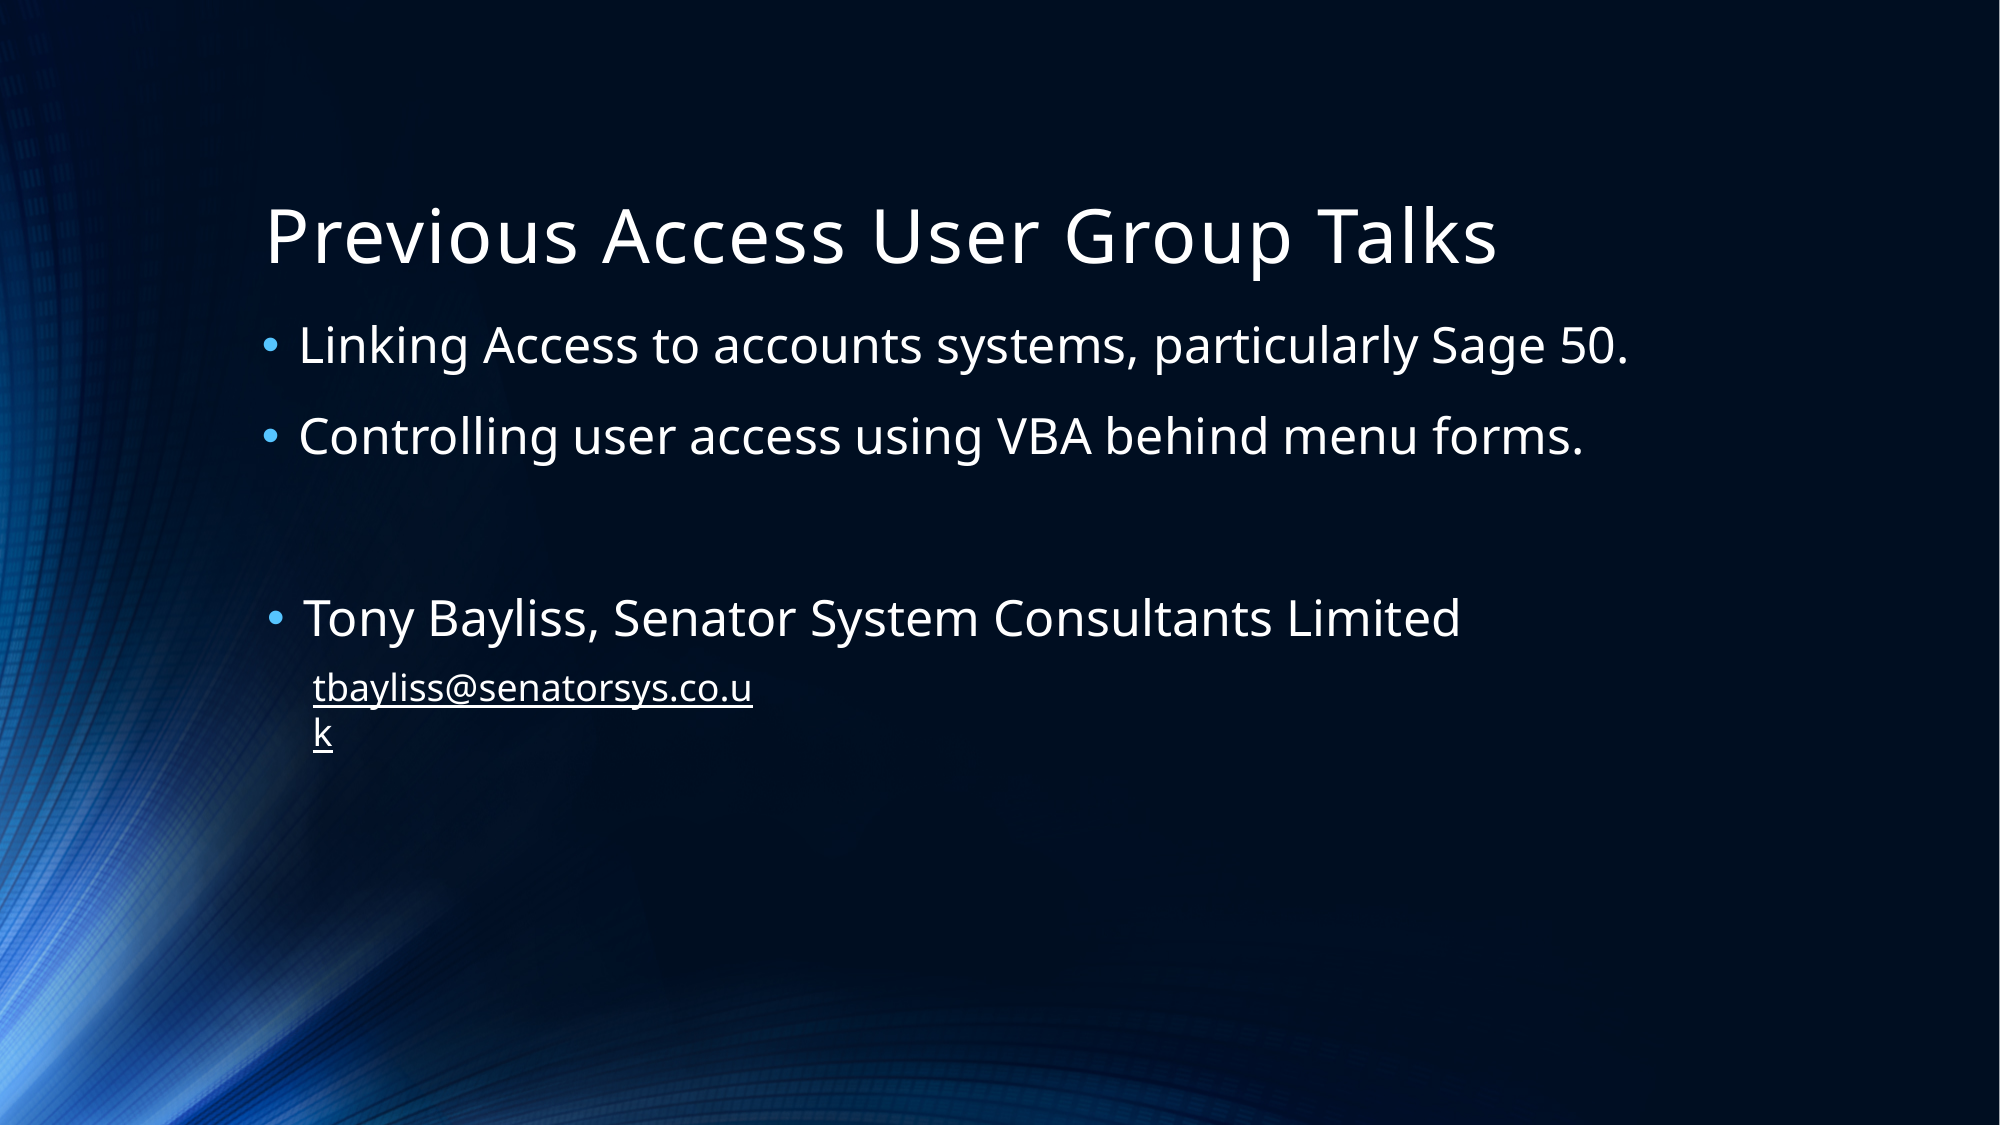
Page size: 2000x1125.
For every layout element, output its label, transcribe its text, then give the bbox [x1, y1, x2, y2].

picture [0, 0, 2000, 1125]
title Previous Access User Group Talks [249, 62, 1750, 288]
text_box tbayliss@senatorsys.co.uk [297, 656, 788, 807]
text_box Tony Bayliss, Senator System Consultants Limited [252, 586, 1603, 787]
list Linking Access to accounts systems, particularly Sage 50. Controlling user access using VBA behind menu forms. [246, 312, 1685, 539]
